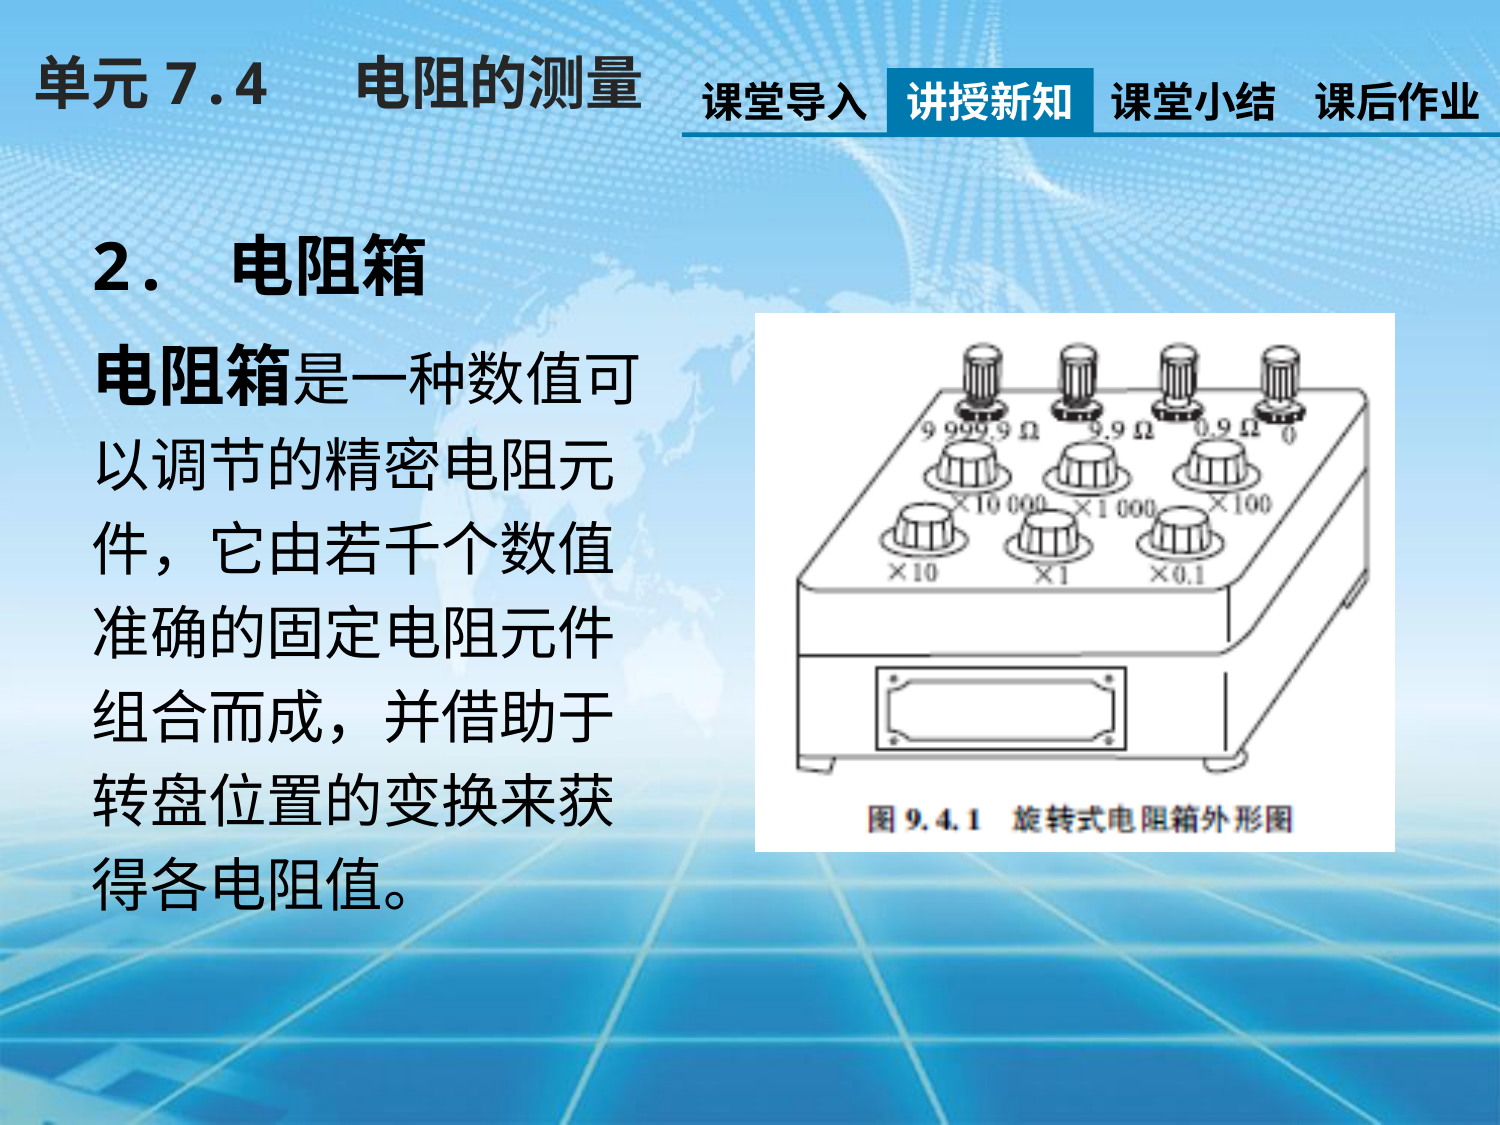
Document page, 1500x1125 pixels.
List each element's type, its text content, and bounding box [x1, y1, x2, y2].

text_box 2. 电阻箱 电阻箱是一种数值可以调节的精密电阻元件，它由若千个数值准确的固定电阻元件组合而成，并借助于转盘位置的变换来获得各电阻值。 [76, 225, 658, 1000]
picture [0, 0, 1500, 1125]
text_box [18, 39, 1500, 135]
